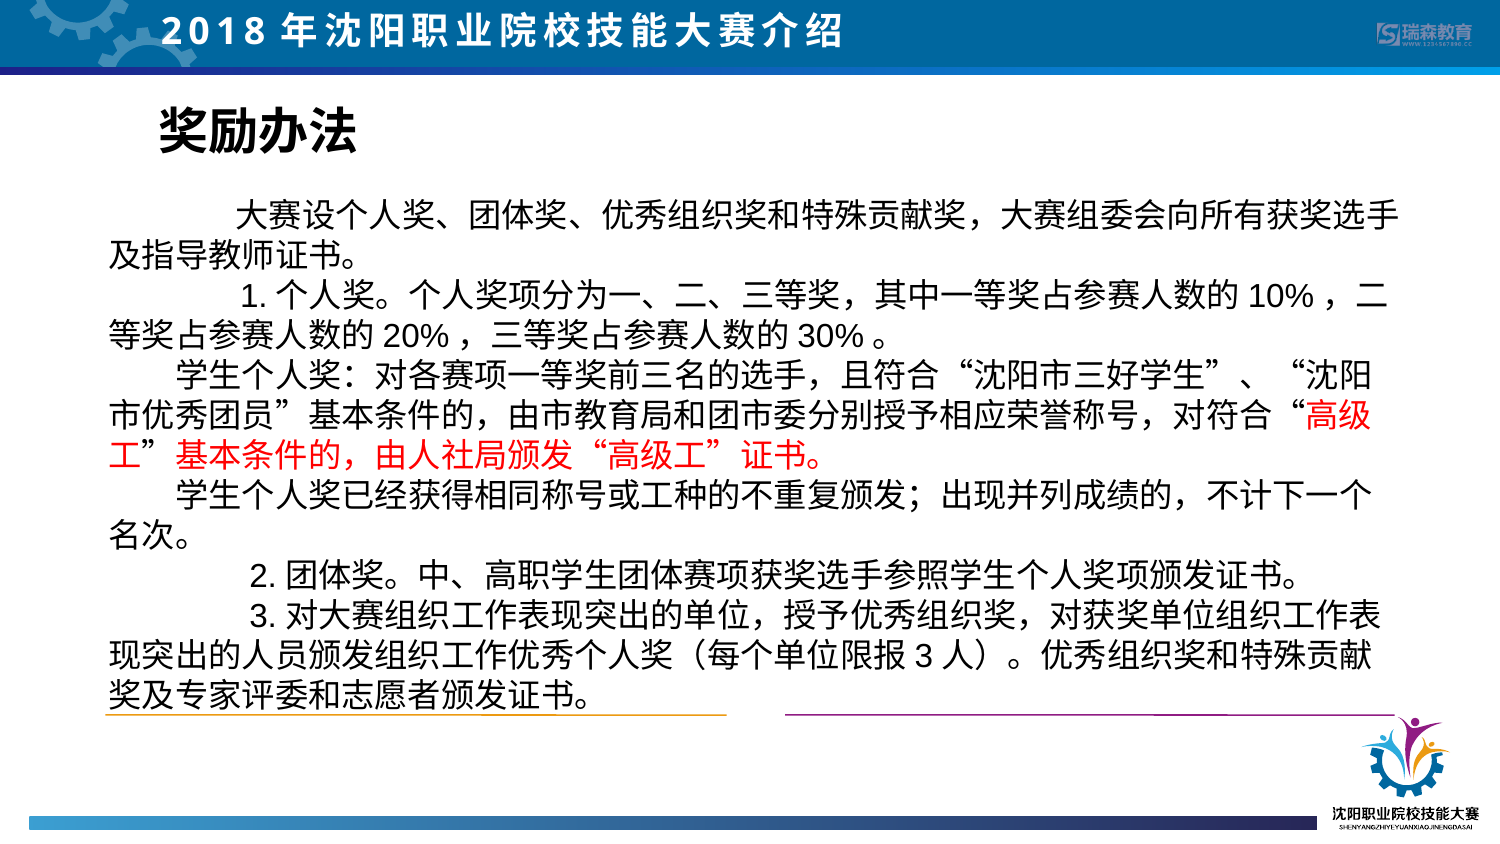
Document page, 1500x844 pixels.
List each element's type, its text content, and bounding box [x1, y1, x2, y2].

text_box 奖励办法大一、大赛中获得成绩 赛中获得成绩 [143, 93, 749, 147]
text_box 大赛设个人奖、团体奖、优秀组织奖和特殊贡献奖，大赛组委会向所有获奖选手及指导教师证书。 1.个人奖。个人奖项分为一、二、三等奖，其中一等奖占参赛人数的10%，二等奖占参赛人数的20%，三等奖占参赛人数的30%。 学生个人奖：对各赛项一等奖前三名的选手，且符合“沈阳市三好学生”、“沈阳市优秀团员”基本条件的，由市教育局和团市委分别授予相应荣誉称号，对符合“高级工”基本条件的，由人社局颁发“高级工”证书。 学生个人奖已经获得相同称号或工种的不重复颁发；出现并列成绩的，不计下一个名次。 2.团体奖。中、高职学生团体赛项获奖选手参照学生个人奖项颁发证书。 3.对大赛组织工作表现突出的单位，授予优秀组织奖，对获奖单位组织工作表现突出的人员颁发组织工作优秀个人奖（每个单位限报3人）。优秀组织奖和特殊贡献奖及专家评委和志愿者颁发证书。 [93, 147, 1418, 722]
text_box 2018年沈阳职业院校技能大赛介绍 [146, 0, 859, 60]
